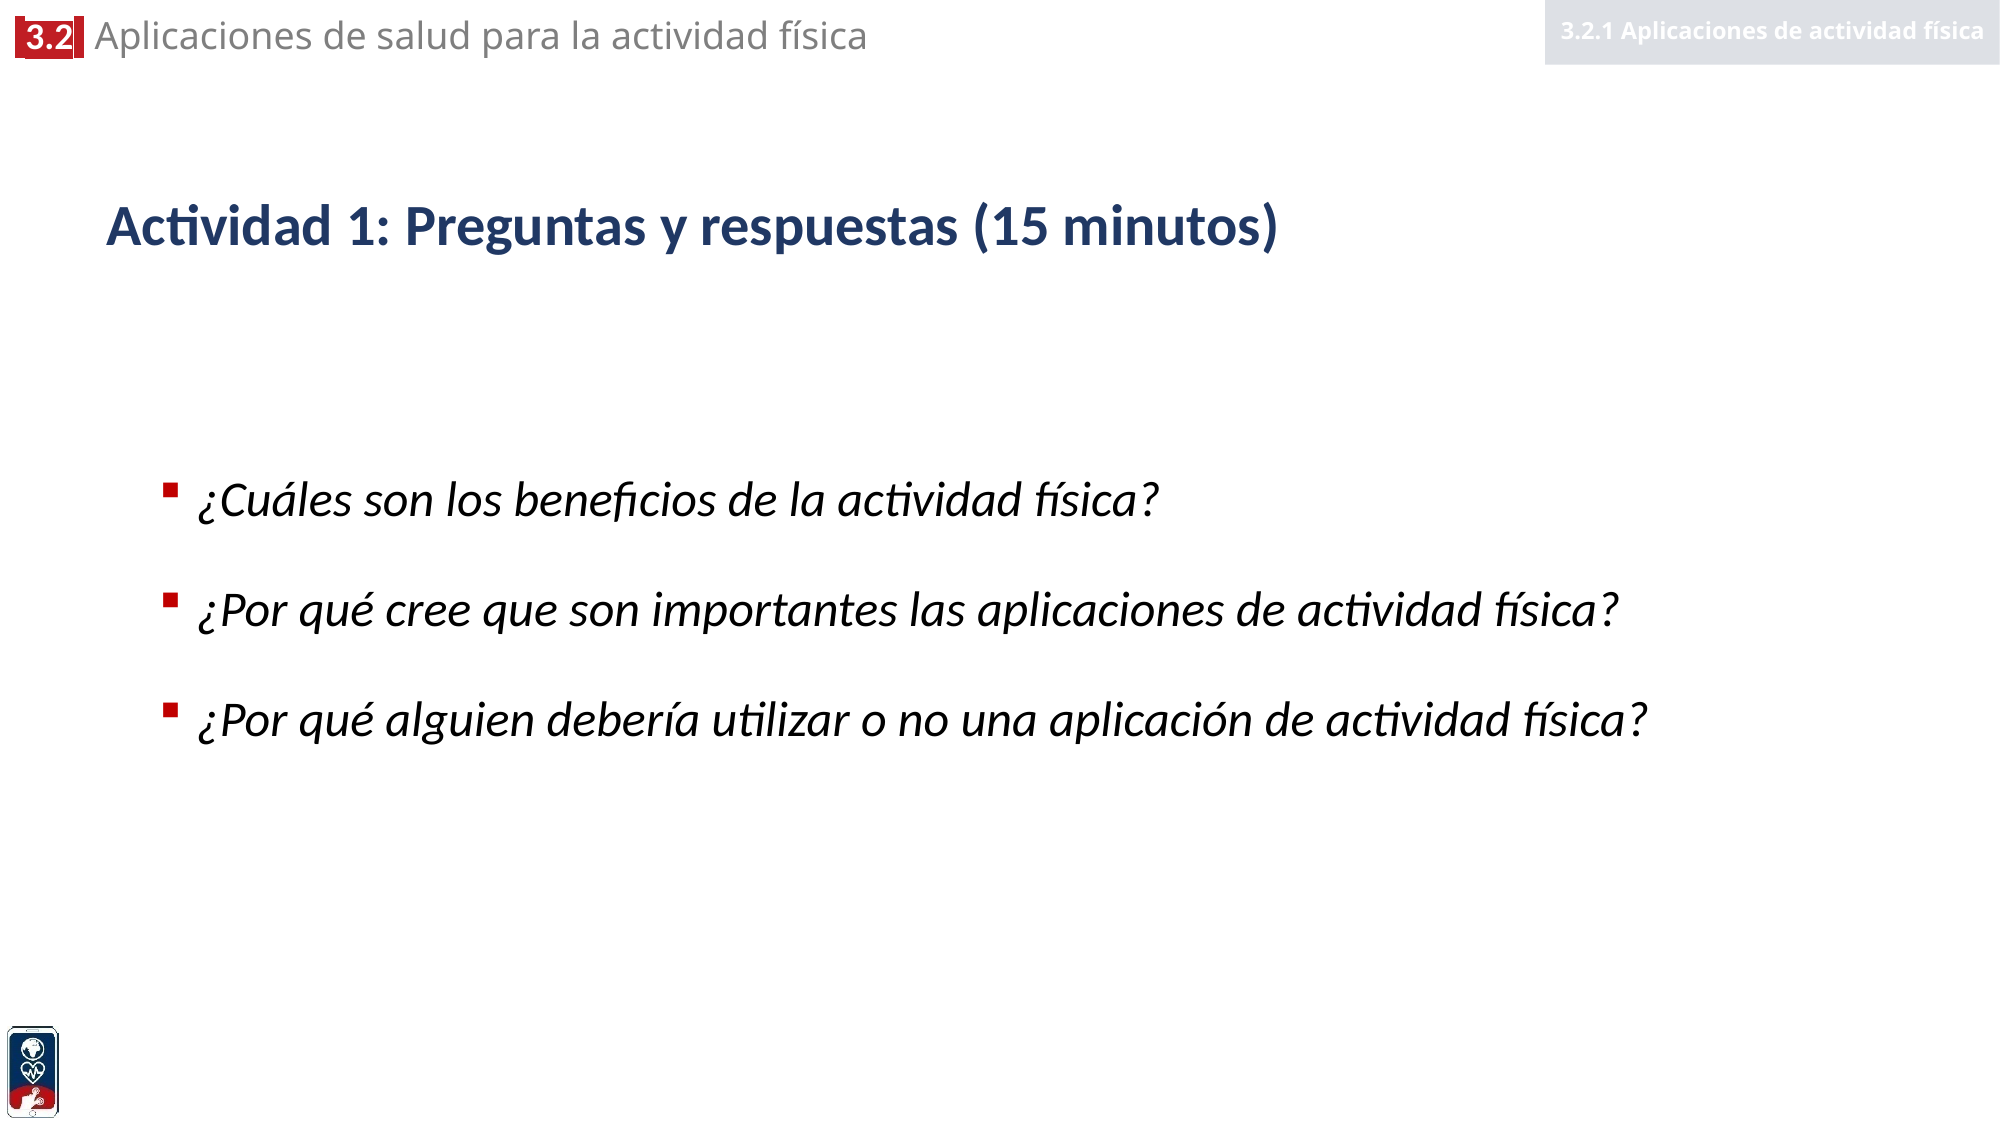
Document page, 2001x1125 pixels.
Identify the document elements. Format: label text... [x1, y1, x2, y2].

text_box ¿Cuáles son los beneficios de la actividad física? ¿Por qué cree que son importantes las aplicaciones de actividad física? ¿Por qué alguien debería utilizar o no una aplicación de actividad física? [144, 458, 1961, 1032]
title Actividad 1: Preguntas y respuestas (15 minutos) [91, 177, 1961, 276]
text_box 3.2.1 Aplicaciones de actividad física [1545, 0, 2000, 65]
picture [7, 1026, 59, 1118]
